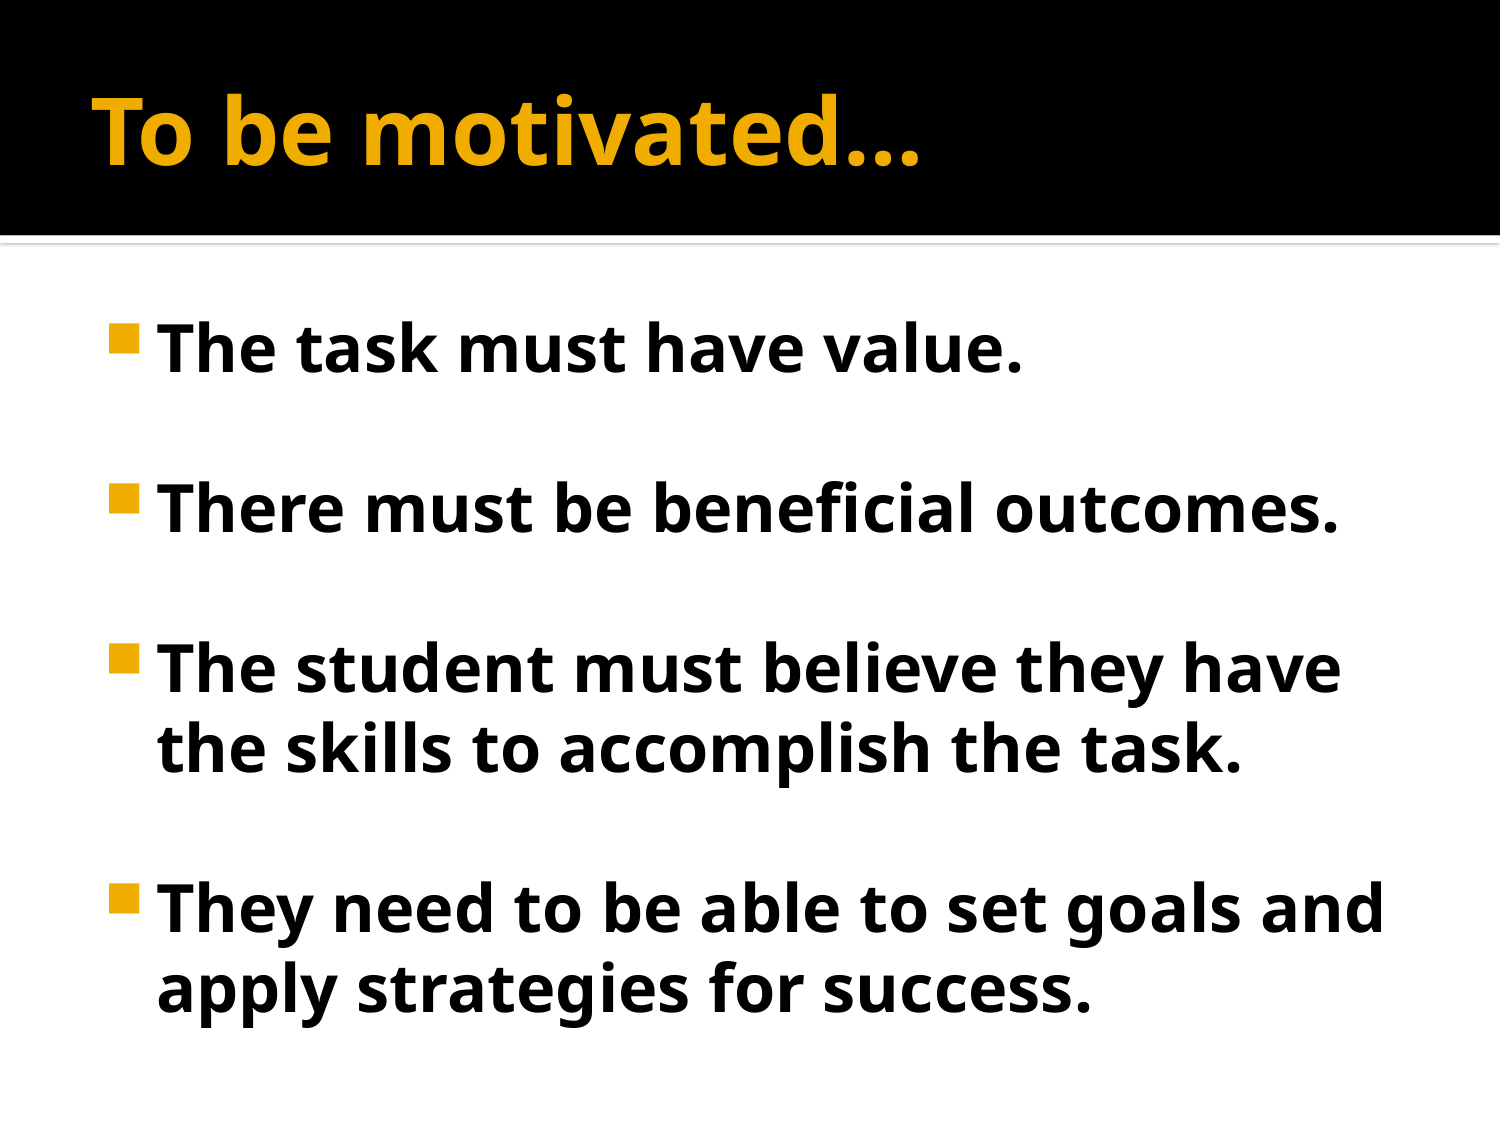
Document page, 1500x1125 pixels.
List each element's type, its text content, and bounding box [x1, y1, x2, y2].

list The task must have value. There must be beneficial outcomes. The student must believe they have the skills to accomplish the task. They need to be able to set goals and apply strategies for success. [75, 291, 1425, 1050]
title To be motivated… [75, 25, 1425, 231]
